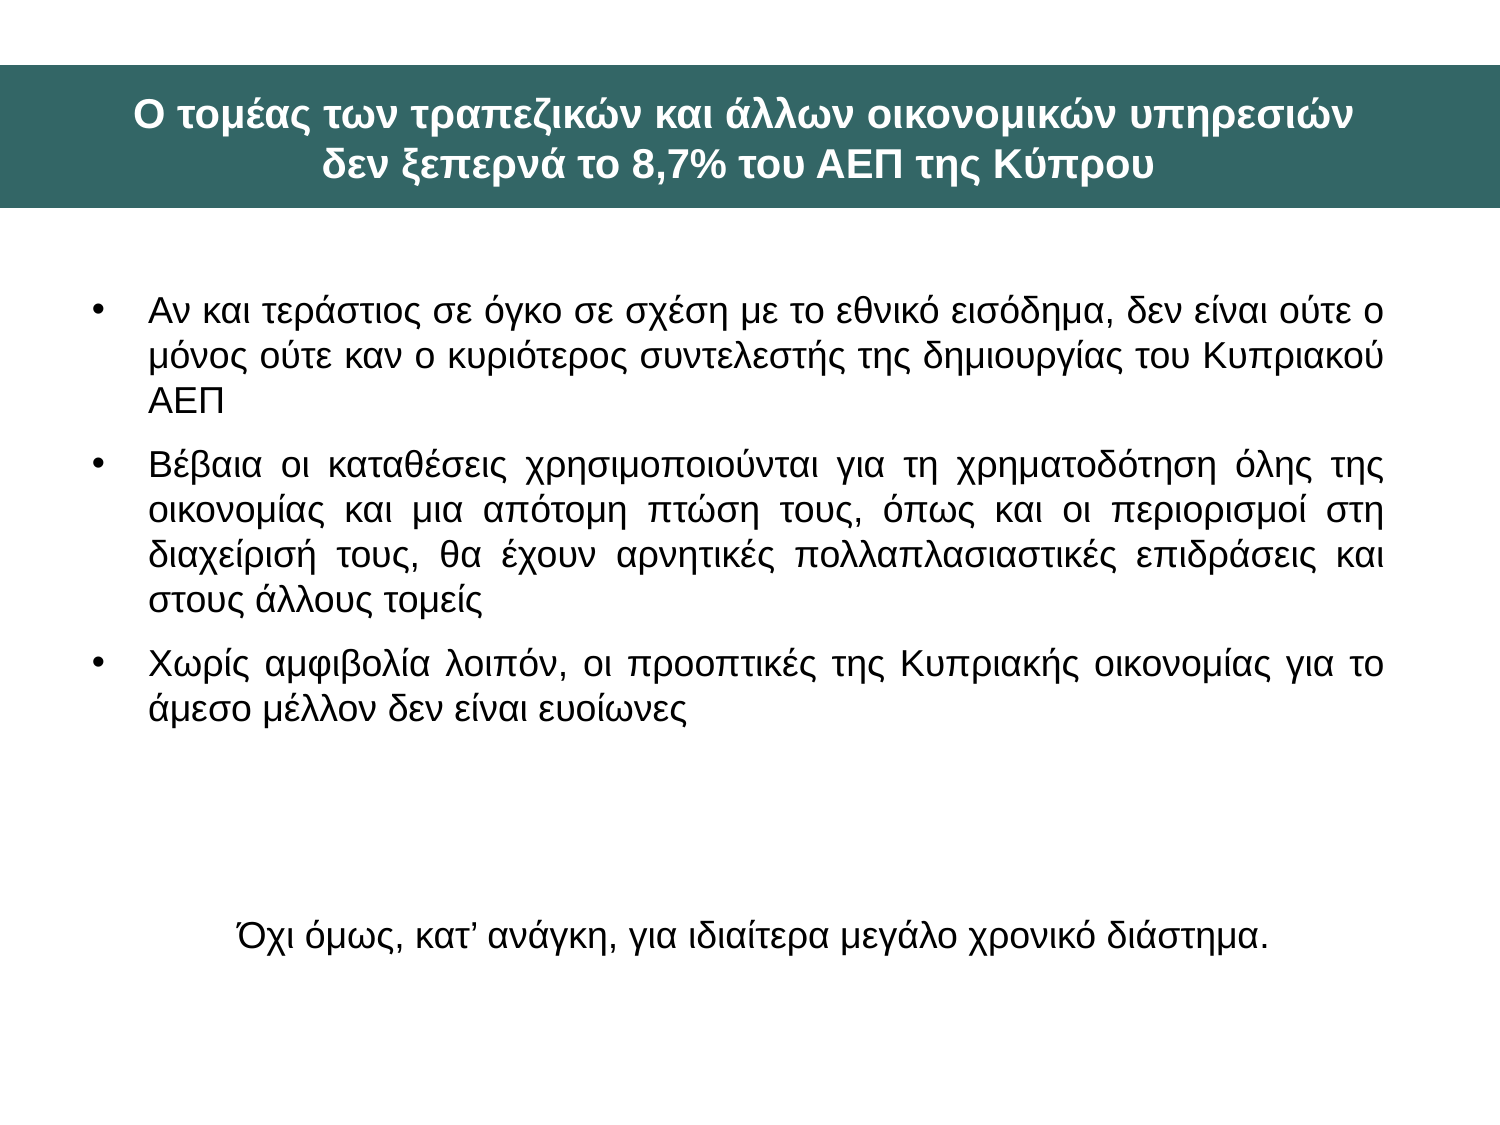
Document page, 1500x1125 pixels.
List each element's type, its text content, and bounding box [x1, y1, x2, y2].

list Αν και τεράστιος σε όγκο σε σχέση με το εθνικό εισόδημα, δεν είναι ούτε ο μόνος ούτε καν ο κυριότερος συντελεστής της δημιουργίας του Κυπριακού ΑΕΠ Βέβαια οι καταθέσεις χρησιμοποιούνται για τη χρηματοδότηση όλης της οικονομίας και μια απότομη πτώση τους, όπως και οι περιορισμοί στη διαχείρισή τους, θα έχουν αρνητικές πολλαπλασιαστικές επιδράσεις και στους άλλους τομείς Χωρίς αμφιβολία λοιπόν, οι προοπτικές της Κυπριακής οικονομίας για το άμεσο μέλλον δεν είναι ευοίωνες [76, 278, 1401, 988]
text_box Όχι όμως, κατ’ ανάγκη, για ιδιαίτερα μεγάλο χρονικό διάστημα. [112, 903, 1365, 964]
title Ο τομέας των τραπεζικών και άλλων οικονομικών υπηρεσιών δεν ξεπερνά το 8,7% του ΑΕΠ της Κύπρου [0, 64, 1500, 209]
